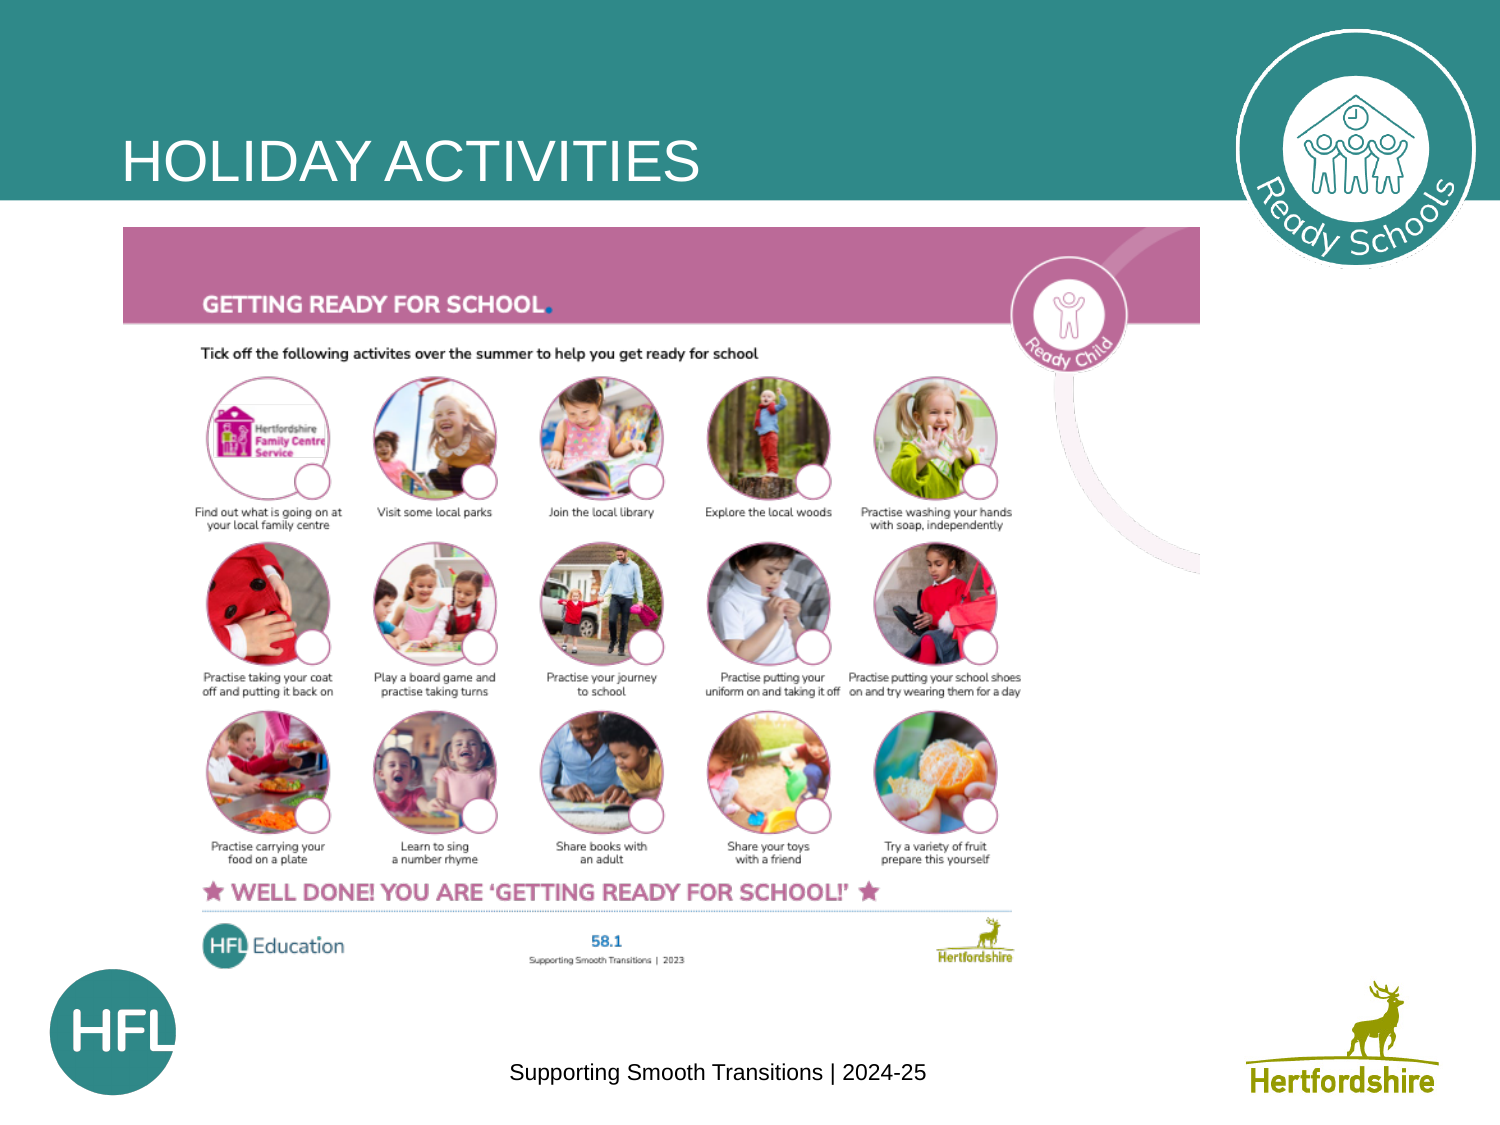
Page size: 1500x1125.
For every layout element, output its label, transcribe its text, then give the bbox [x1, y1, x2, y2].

title Holiday Activities [106, 12, 1234, 201]
picture [1233, 26, 1478, 271]
picture [40, 227, 1487, 1125]
